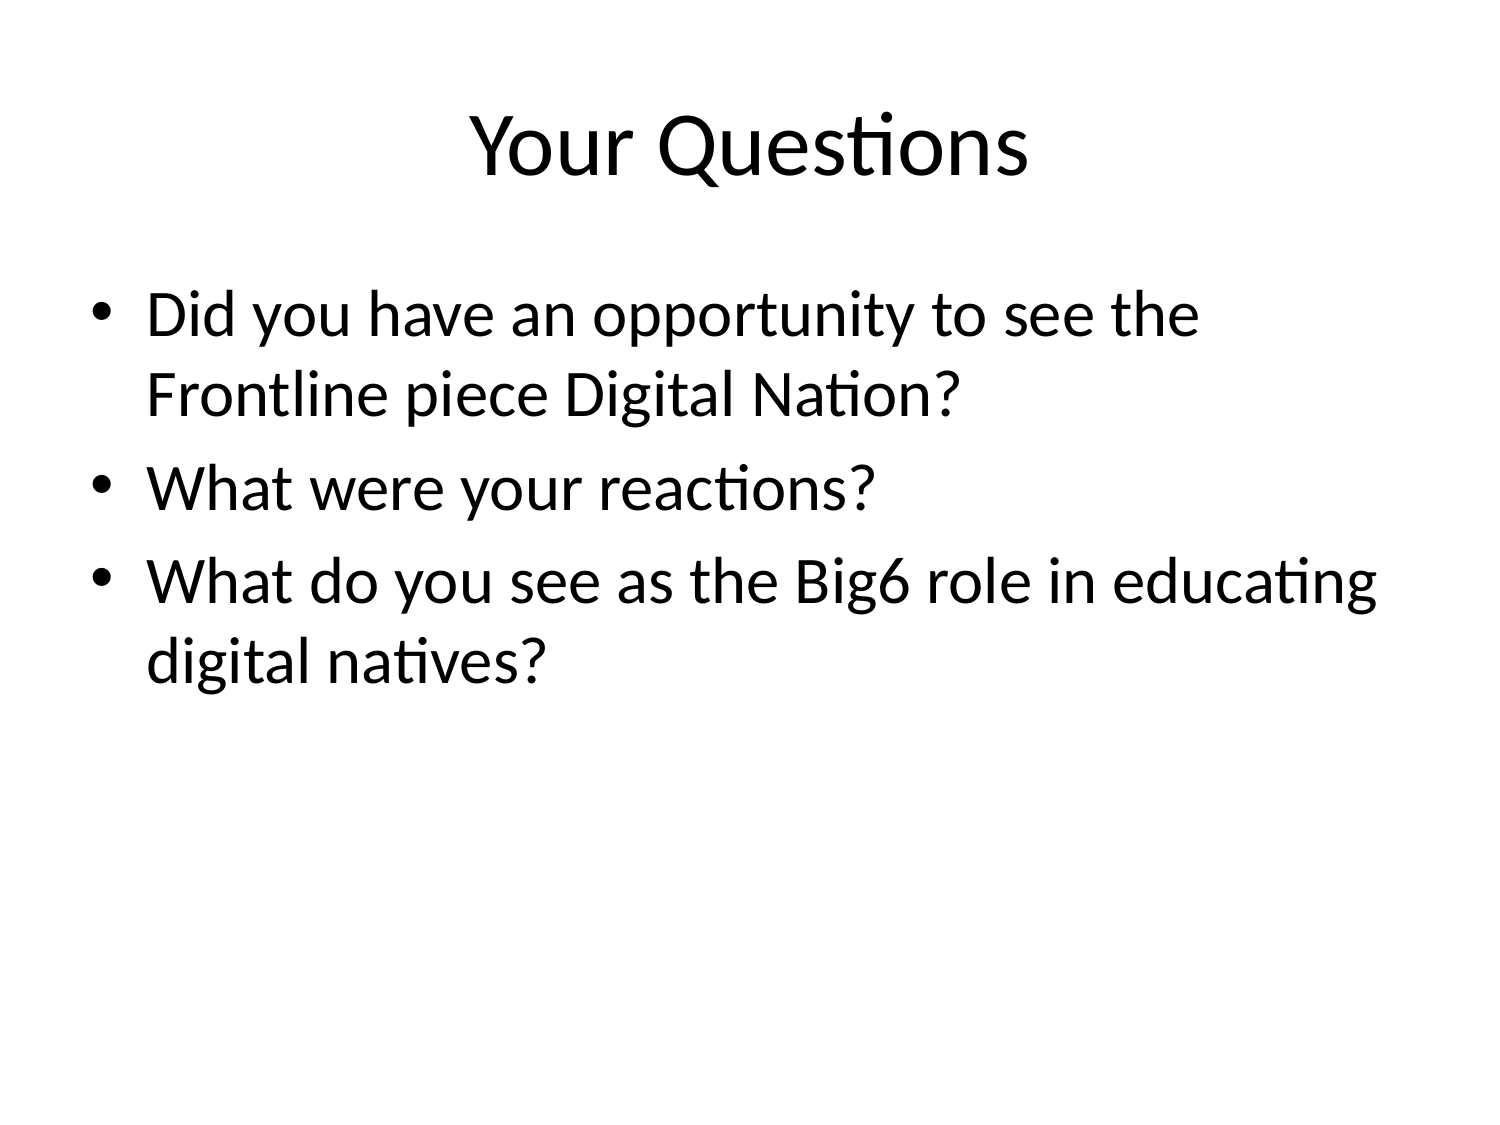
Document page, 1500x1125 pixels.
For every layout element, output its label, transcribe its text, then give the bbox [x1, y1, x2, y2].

list Did you have an opportunity to see the Frontline piece Digital Nation? What were your reactions? What do you see as the Big6 role in educating digital natives? [75, 262, 1425, 1005]
title Your Questions [75, 45, 1425, 233]
